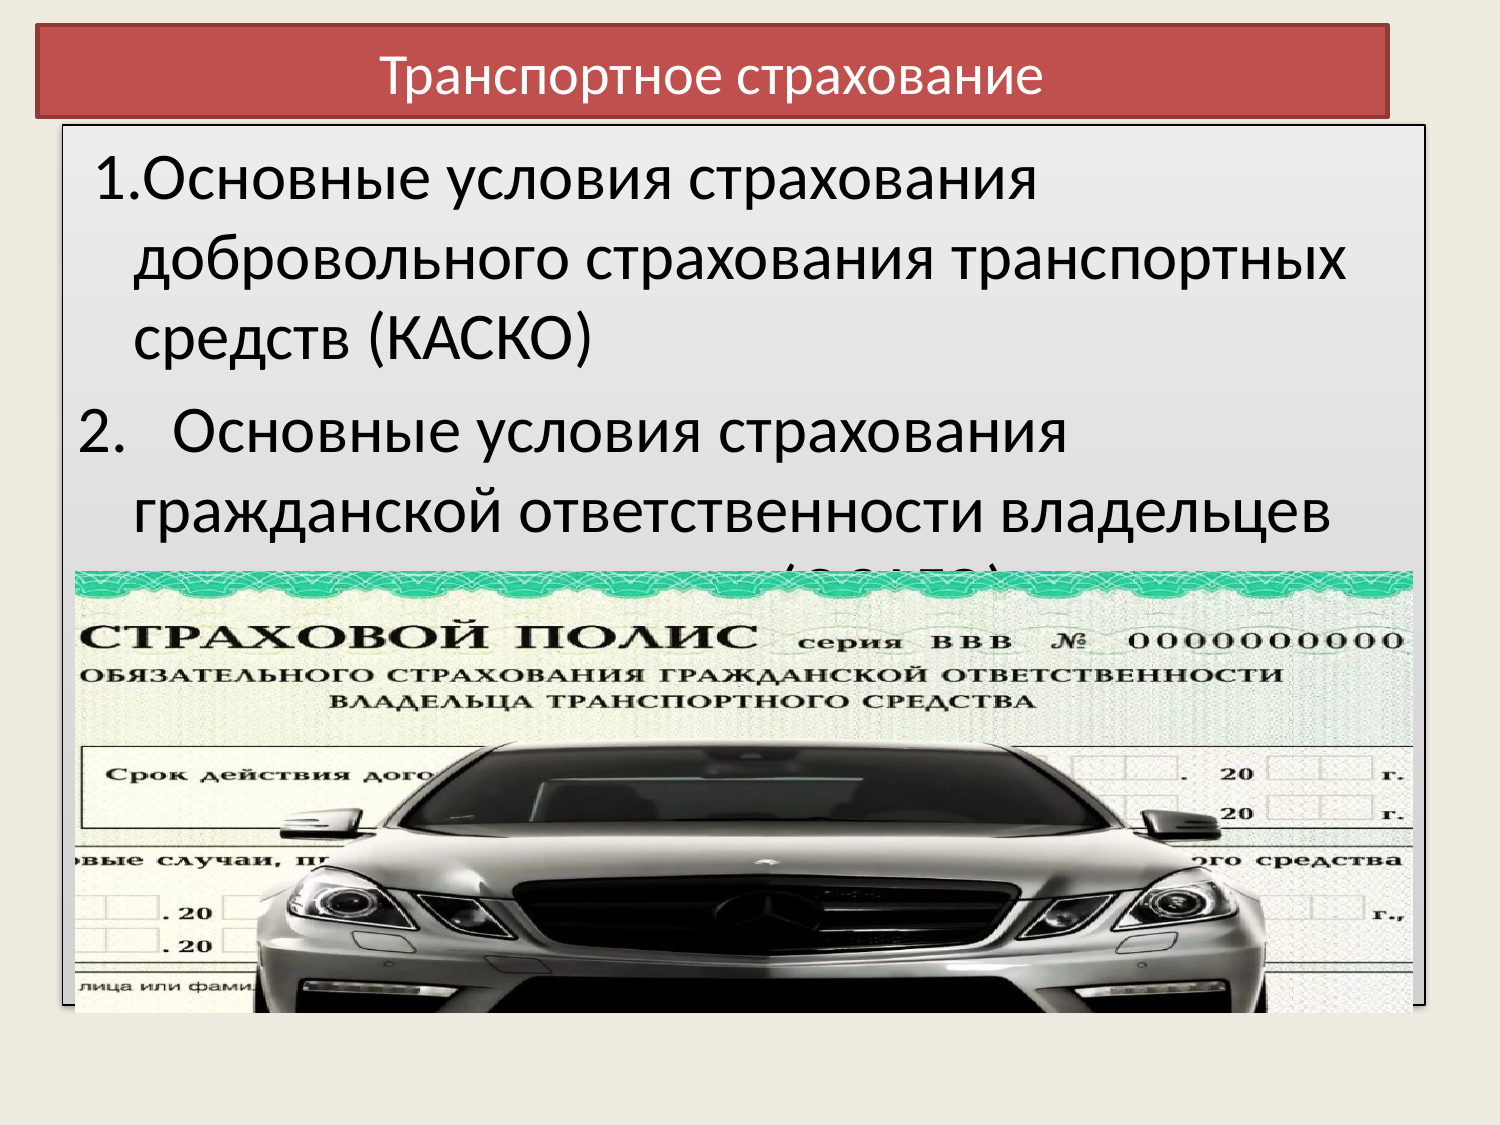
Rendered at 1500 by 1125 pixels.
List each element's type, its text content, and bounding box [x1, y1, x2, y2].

picture [74, 571, 1413, 1013]
list 1.Основные условия страхования добровольного страхования транспортных средств (КАСКО) 2. Основные условия страхования гражданской ответственности владельцев транспортных средств (ОСАГО) [62, 124, 1426, 1006]
title Транспортное страхование [35, 23, 1390, 119]
